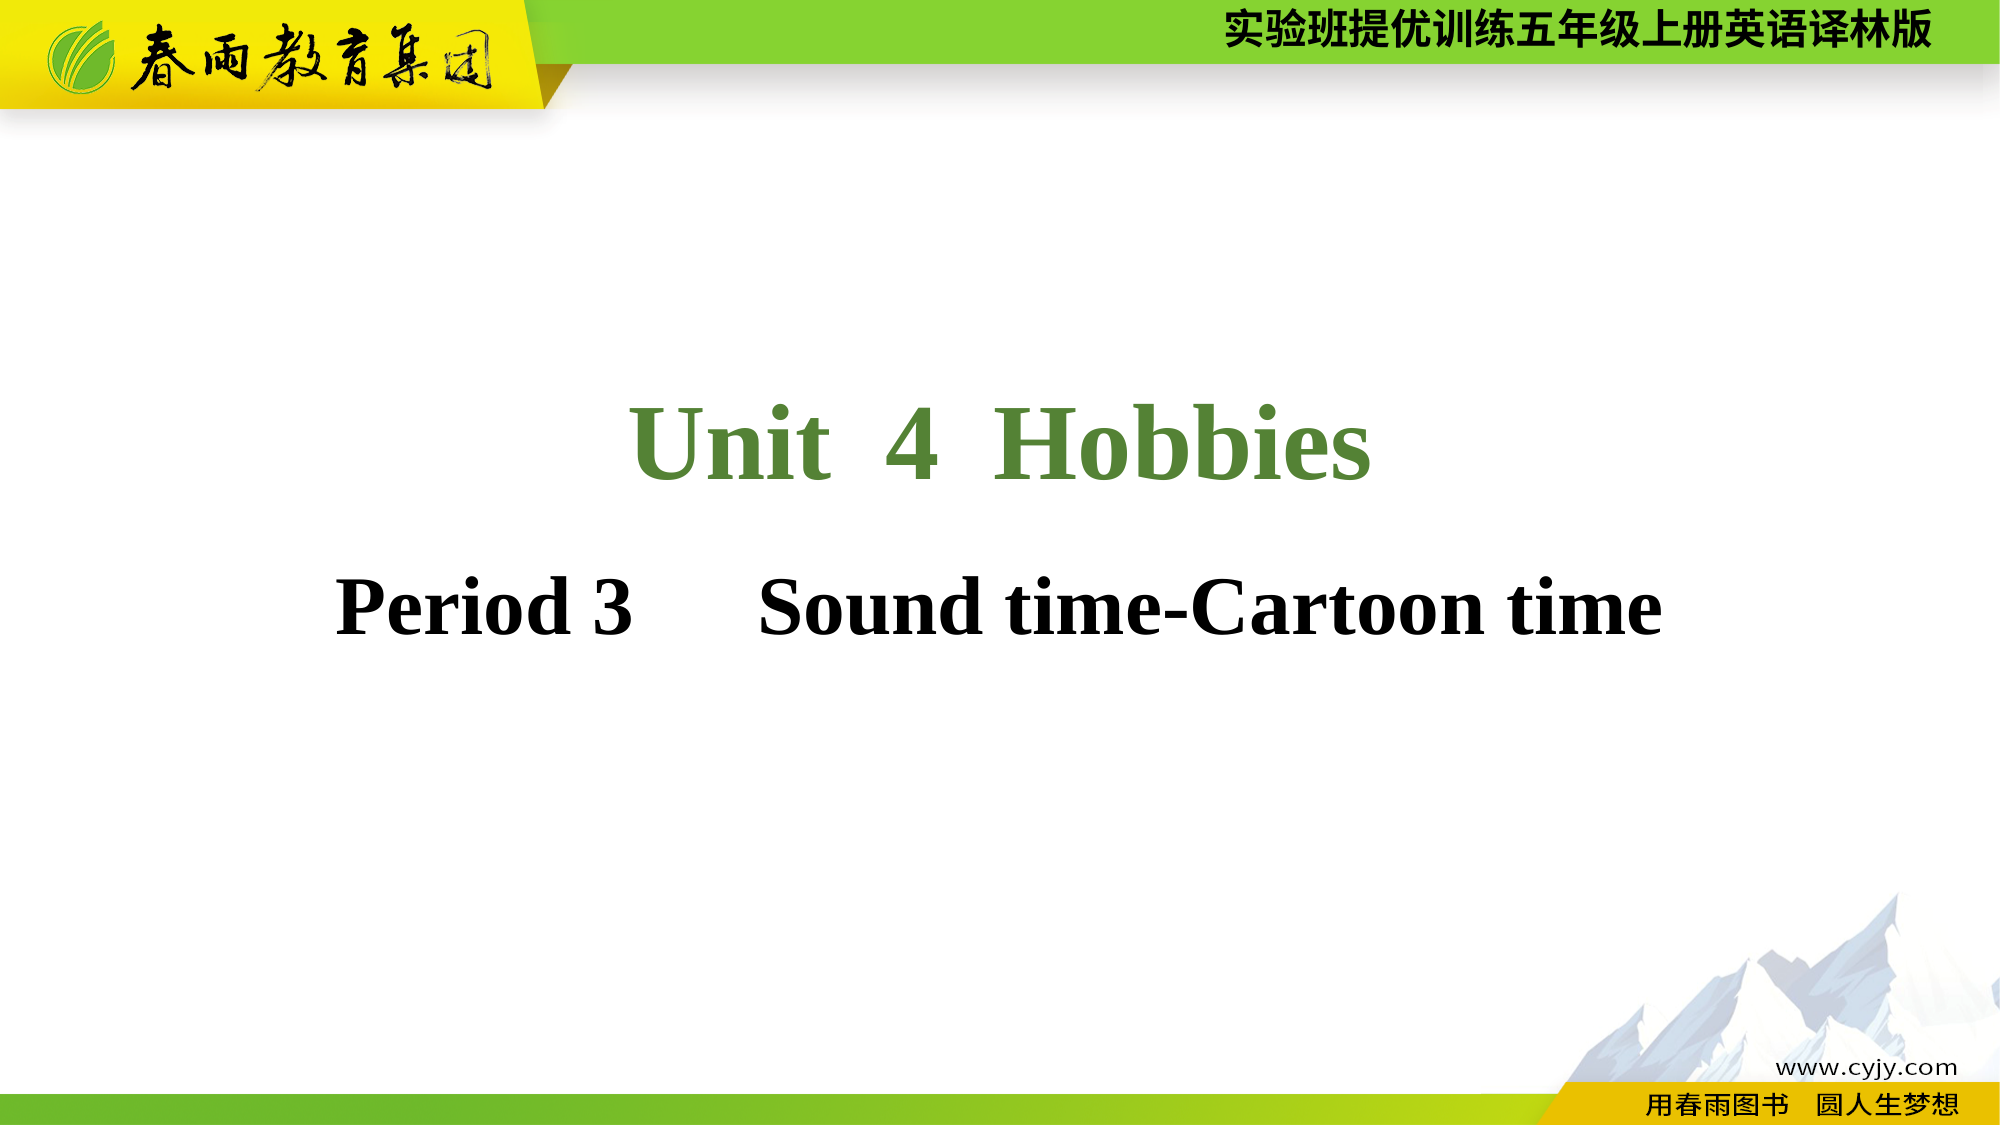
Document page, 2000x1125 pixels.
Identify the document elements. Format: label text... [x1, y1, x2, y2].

picture [0, 659, 2000, 1125]
text_box Unit 4 Hobbies Period 3 Sound time-Cartoon time [0, 298, 2000, 659]
picture [0, 0, 2000, 298]
